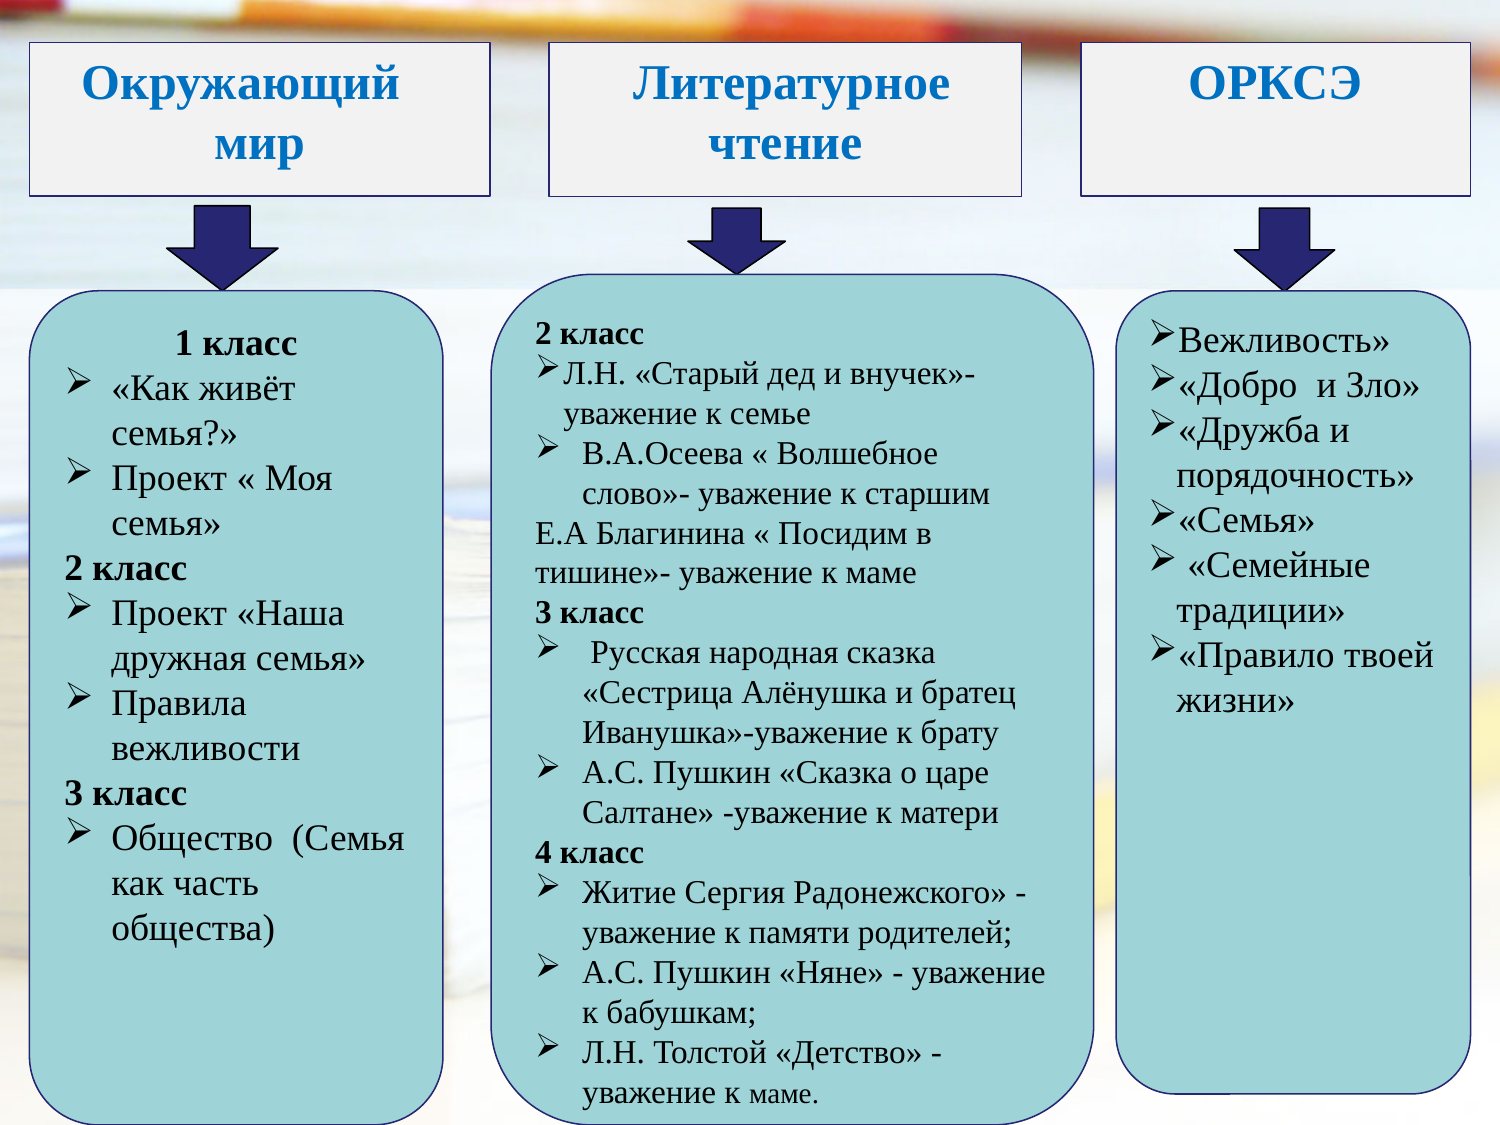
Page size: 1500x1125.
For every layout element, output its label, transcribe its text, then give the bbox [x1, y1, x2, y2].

text_box Литературное чтение [549, 42, 1022, 197]
text_box [1234, 208, 1335, 290]
text_box ОРКСЭ [1080, 42, 1471, 197]
text_box 1 класс «Как живёт семья?» Проект « Моя семья» 2 класс Проект «Наша дружная семья» Правила вежливости 3 класс Общество (Семья как часть общества) [29, 290, 443, 1125]
text_box 2 класс Л.Н. «Старый дед и внучек»- уважение к семье В.А.Осеева « Волшебное слово»- уважение к старшим Е.А Благинина « Посидим в тишине»- уважение к маме 3 класс Русская народная сказка «Сестрица Алёнушка и братец Иванушка»-уважение к брату А.С. Пушкин «Сказка о царе Салтане» -уважение к матери 4 класс Житие Сергия Радонежского» - уважение к памяти родителей; А.С. Пушкин «Няне» - уважение к бабушкам; Л.Н. Толстой «Детство» - уважение к маме. [491, 274, 1094, 1125]
text_box [166, 205, 279, 290]
text_box Окружающий мир [29, 42, 491, 197]
picture [0, 0, 1500, 1125]
text_box [687, 208, 786, 274]
text_box Вежливость» «Добро и Зло» «Дружба и порядочность» «Семья» «Семейные традиции» «Правило твоей жизни» [1116, 290, 1471, 1094]
